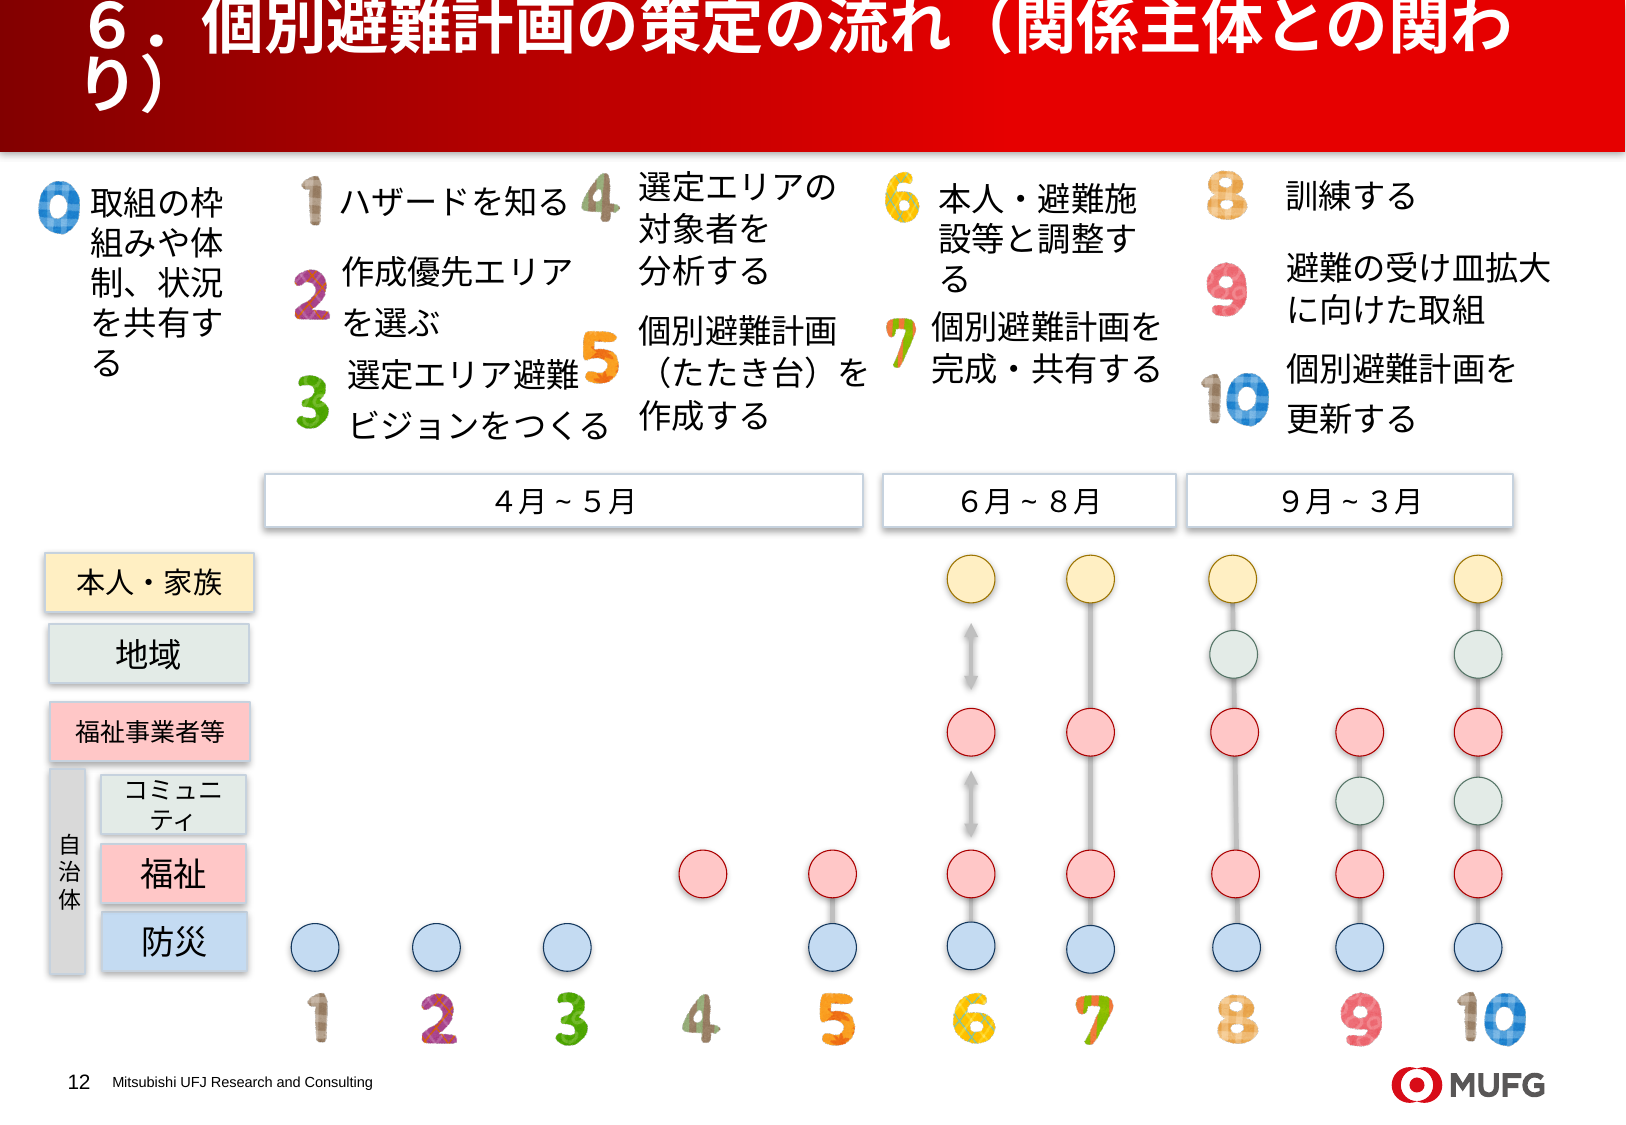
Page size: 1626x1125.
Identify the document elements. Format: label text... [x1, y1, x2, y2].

picture [33, 178, 85, 239]
text_box 避難の受け皿拡大 に向けた取組 [1277, 246, 1583, 347]
text_box [1209, 630, 1227, 679]
text_box 地域 [48, 623, 250, 684]
text_box [946, 921, 996, 971]
picture [812, 989, 863, 1049]
title ６．個別避難計画の策定の流れ（関係主体との関わり） [67, 42, 1614, 120]
picture [1335, 989, 1387, 1049]
picture [287, 371, 339, 432]
text_box [1210, 850, 1227, 897]
text_box 作成優先エリア を選ぶ [332, 250, 571, 328]
text_box [1365, 849, 1385, 898]
text_box ハザードを知る [329, 172, 571, 249]
text_box [1365, 777, 1385, 826]
text_box 防災 [101, 911, 248, 971]
text_box 個別避難計画を 完成・共有する [922, 305, 1176, 443]
text_box 訓練する [1277, 165, 1554, 243]
text_box [1095, 708, 1116, 757]
text_box [1210, 708, 1227, 756]
picture [575, 167, 627, 228]
picture [882, 167, 923, 228]
picture [284, 265, 342, 325]
text_box [542, 922, 592, 973]
picture [1200, 165, 1252, 226]
text_box [946, 554, 996, 604]
text_box [1453, 923, 1475, 972]
picture [575, 327, 627, 388]
text_box [1482, 776, 1503, 826]
text_box [290, 922, 340, 973]
text_box [807, 849, 858, 899]
text_box 取組の枠組みや体制、状況を共有する [81, 173, 264, 358]
text_box [1480, 923, 1503, 972]
text_box [1335, 707, 1385, 757]
text_box ６月~８月 [882, 473, 1176, 528]
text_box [1442, 988, 1531, 1050]
text_box [1065, 554, 1116, 604]
picture [547, 989, 599, 1049]
picture [293, 989, 345, 1049]
picture [949, 989, 1000, 1049]
text_box [807, 923, 858, 973]
text_box [1243, 850, 1261, 898]
text_box [1065, 849, 1116, 899]
text_box コミュニティ [100, 774, 247, 834]
text_box [1335, 777, 1353, 825]
text_box 選定エリア避難 ビジョンをつくる [338, 354, 571, 431]
text_box [1243, 709, 1260, 756]
text_box [1482, 630, 1503, 679]
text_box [1187, 370, 1274, 431]
text_box [1453, 630, 1473, 679]
text_box [1453, 849, 1473, 898]
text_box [1232, 602, 1239, 934]
picture [1200, 259, 1252, 319]
text_box [1243, 631, 1259, 678]
text_box 福祉 [101, 843, 247, 904]
text_box [946, 707, 996, 757]
text_box 個別避難計画を 更新する [1277, 347, 1583, 465]
picture [287, 171, 339, 232]
text_box 個別避難計画 （たたき台）を 作成する [629, 310, 845, 387]
picture [1211, 989, 1263, 1049]
picture [881, 312, 922, 372]
text_box [678, 849, 728, 899]
text_box [1065, 925, 1116, 974]
text_box ９月~３月 [1187, 473, 1514, 528]
text_box [946, 849, 996, 899]
picture [676, 989, 727, 1049]
text_box ４月~５月 [264, 473, 863, 528]
text_box [1065, 708, 1086, 757]
picture [411, 989, 469, 1049]
text_box [1453, 554, 1503, 604]
text_box [1482, 849, 1503, 899]
text_box [1453, 776, 1473, 826]
text_box 自治体 [49, 768, 86, 975]
text_box 福祉事業者等 [49, 701, 251, 762]
text_box [1482, 707, 1503, 757]
text_box 選定エリアの 対象者を 分析する [629, 165, 849, 326]
picture [1069, 989, 1121, 1049]
text_box [411, 922, 462, 973]
text_box [1335, 923, 1385, 973]
text_box [1211, 923, 1262, 973]
text_box [1208, 554, 1258, 604]
text_box 本人・家族 [44, 552, 254, 613]
text_box [1335, 850, 1353, 898]
text_box 本人・避難施設等と調整する [929, 169, 1176, 269]
text_box [1453, 708, 1473, 757]
